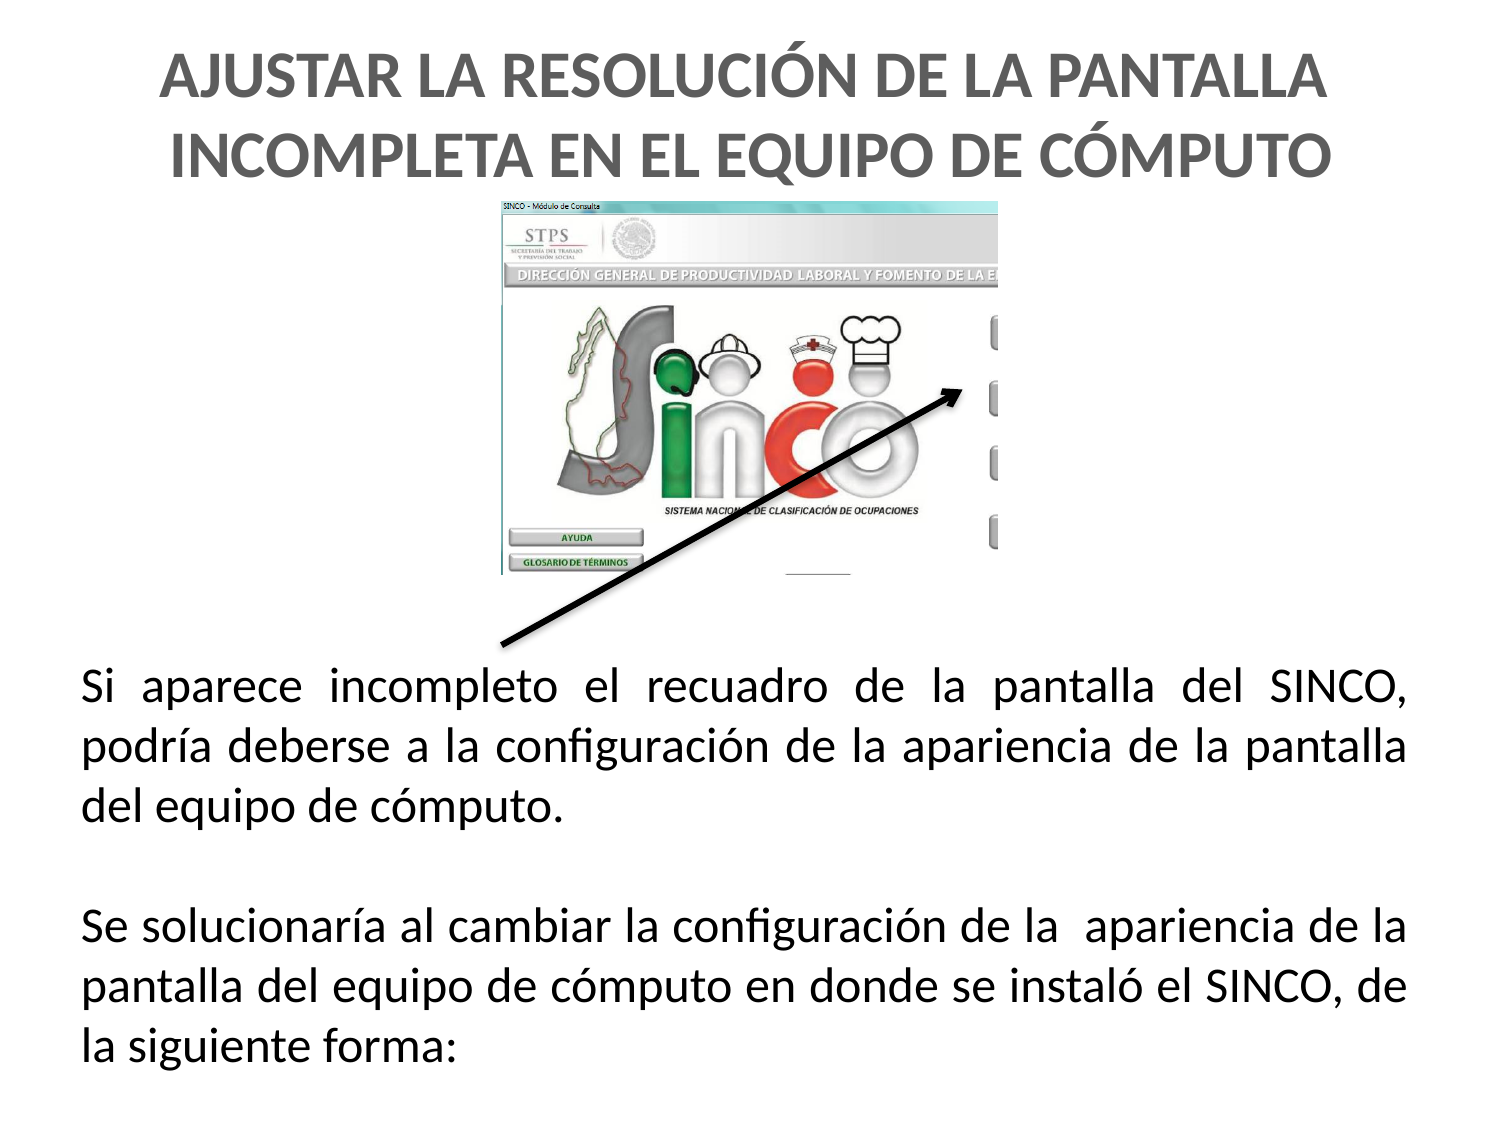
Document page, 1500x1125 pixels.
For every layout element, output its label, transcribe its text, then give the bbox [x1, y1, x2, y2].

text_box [501, 389, 963, 646]
picture [501, 201, 999, 575]
text_box AJUSTAR LA RESOLUCIÓN DE LA PANTALLA INCOMPLETA EN EL EQUIPO DE CÓMPUTO [139, 23, 1349, 199]
text_box Si aparece incompleto el recuadro de la pantalla del SINCO, podría deberse a la configuración de la apariencia de la pantalla del equipo de cómputo. Se solucionaría al cambiar la configuración de la apariencia de la pantalla del equipo de cómputo en donde se instaló el SINCO, de la siguiente forma: [66, 645, 1424, 1080]
